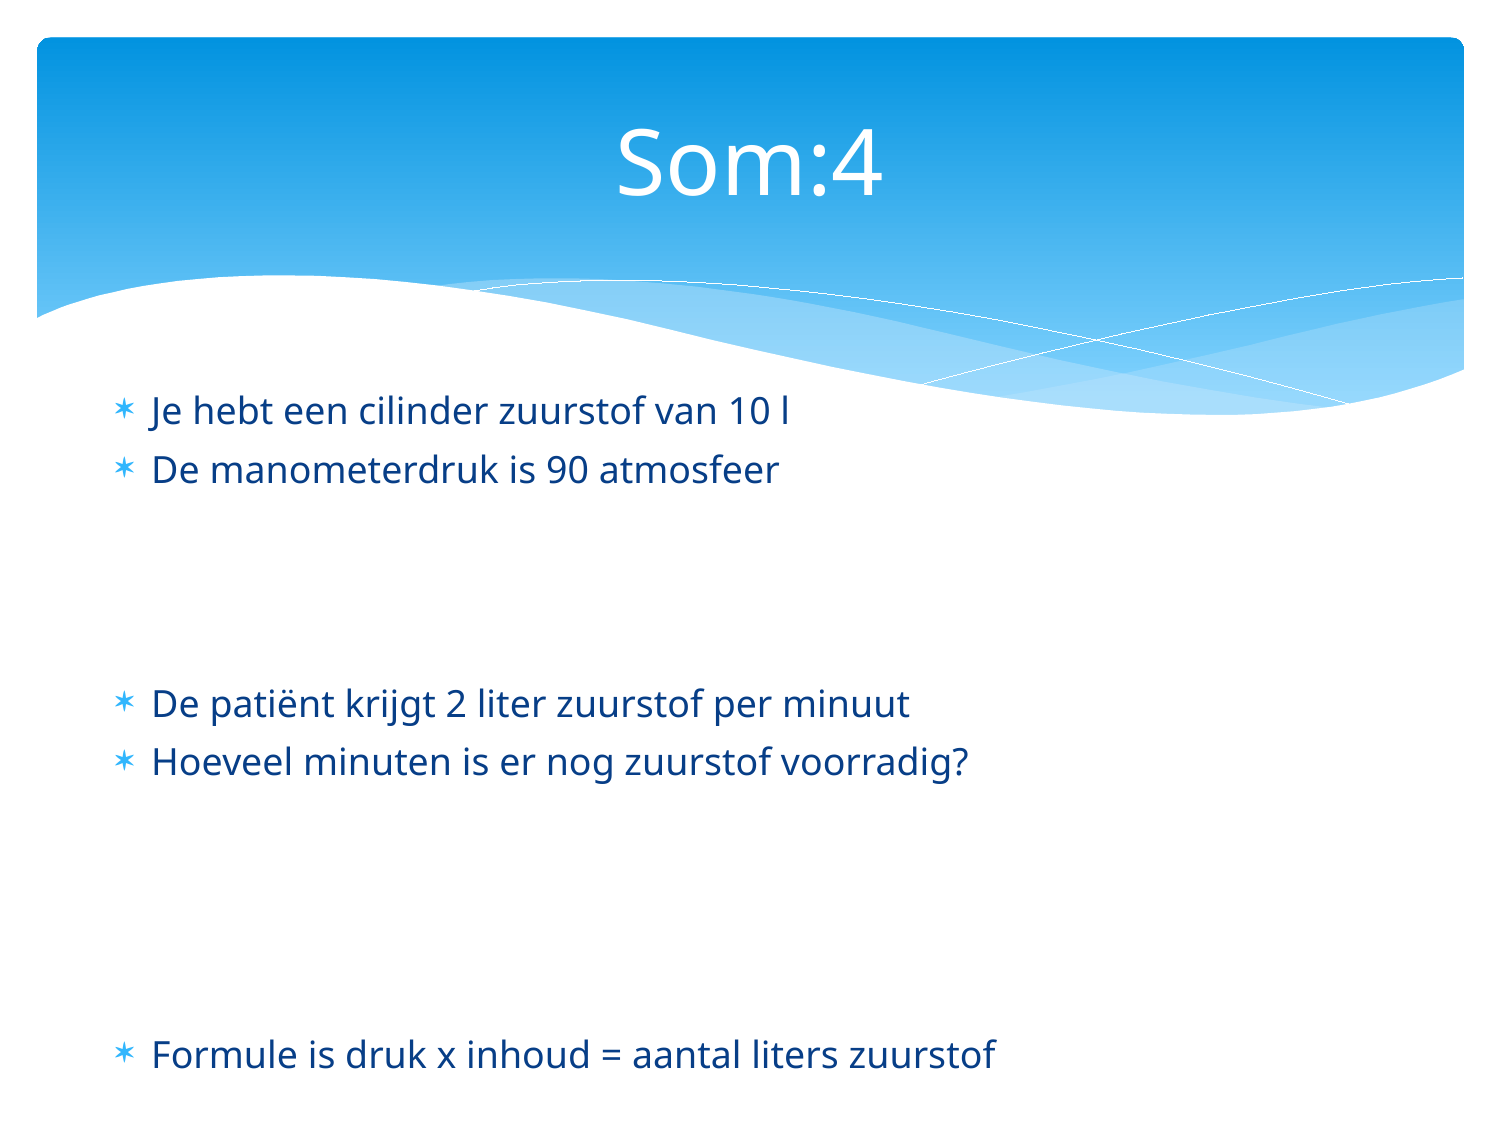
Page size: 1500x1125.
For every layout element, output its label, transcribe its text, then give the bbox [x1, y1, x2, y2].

list Je hebt een cilinder zuurstof van 10 l De manometerdruk is 90 atmosfeer De patiënt krijgt 2 liter zuurstof per minuut Hoeveel minuten is er nog zuurstof voorradig? Formule is druk x inhoud = aantal liters zuurstof [100, 278, 1247, 1094]
title Som:4 [75, 55, 1425, 261]
